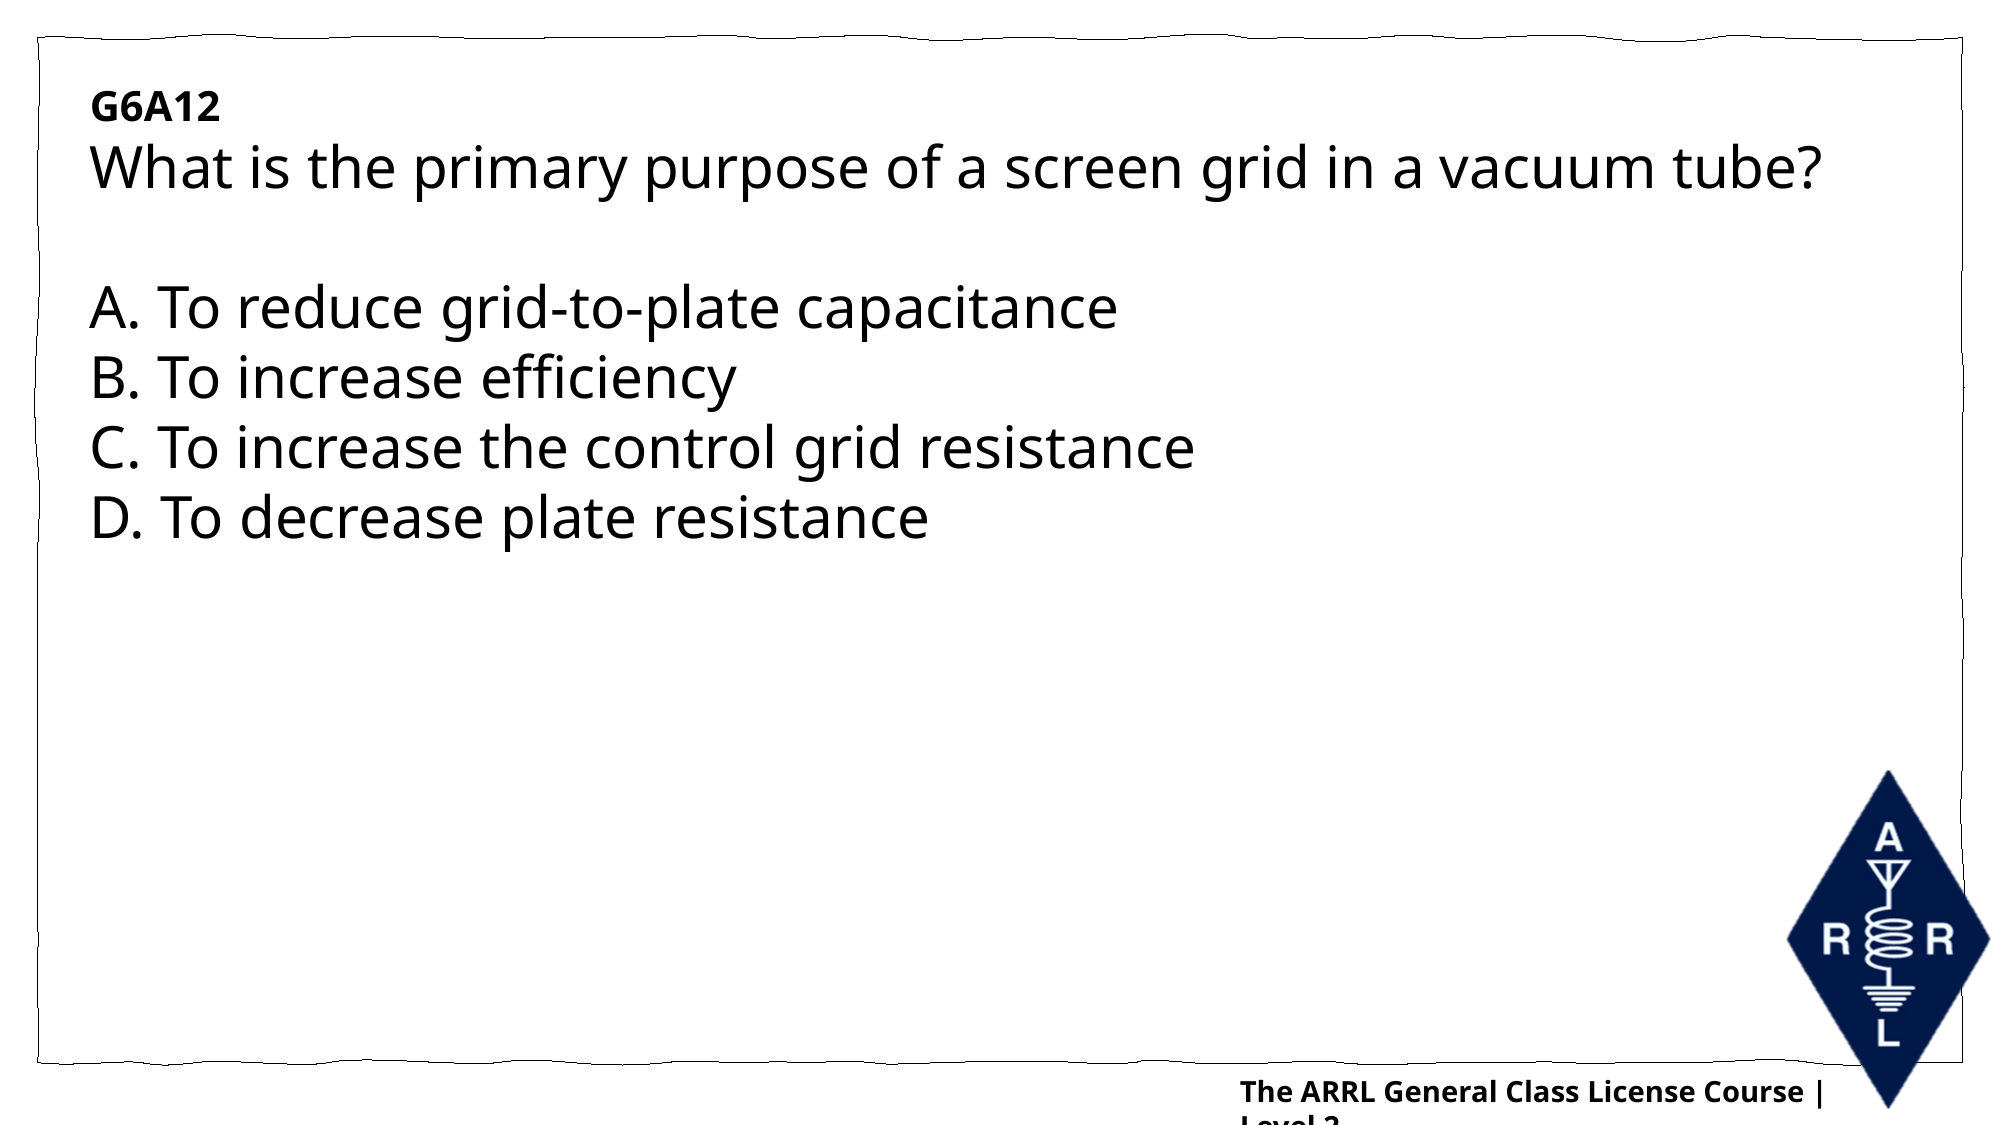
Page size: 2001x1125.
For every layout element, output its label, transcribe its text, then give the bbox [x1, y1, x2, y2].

picture [1773, 752, 1999, 1125]
text_box G6A12 What is the primary purpose of a screen grid in a vacuum tube? A. To reduce grid-to-plate capacitance B. To increase efficiency C. To increase the control grid resistance D. To decrease plate resistance [75, 72, 1850, 558]
